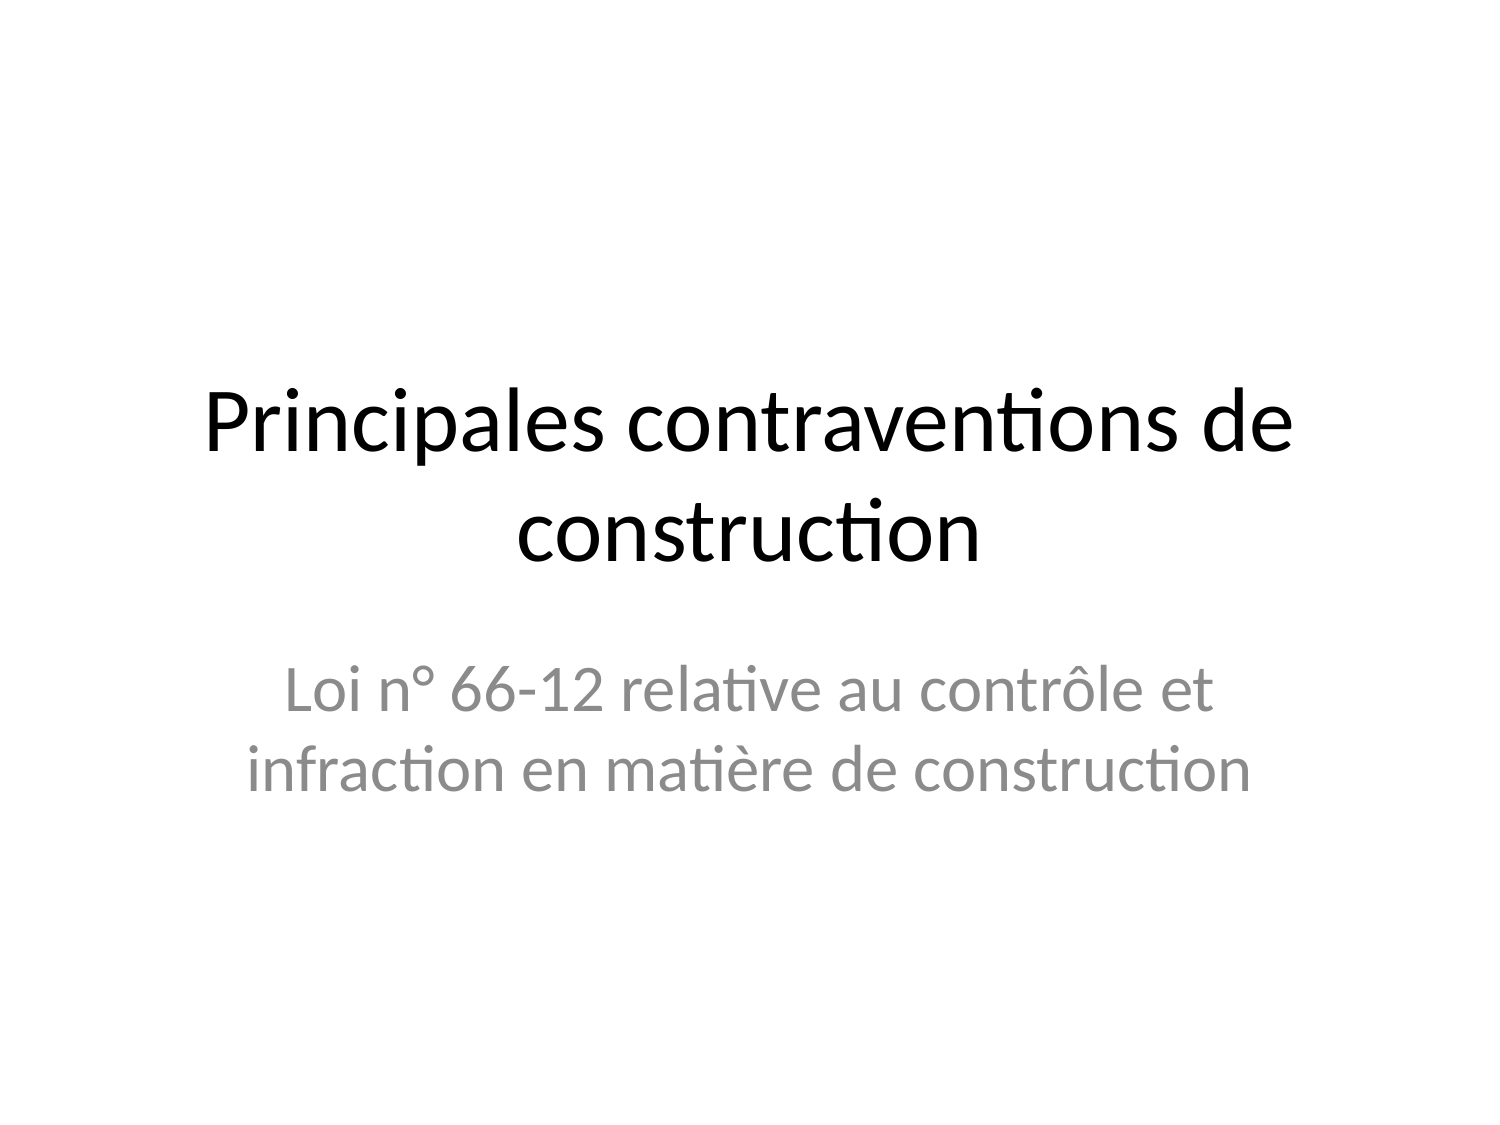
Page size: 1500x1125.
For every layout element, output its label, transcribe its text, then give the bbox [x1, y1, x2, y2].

title Principales contraventions de construction [112, 349, 1388, 591]
subtitle Loi n° 66-12 relative au contrôle et infraction en matière de construction [225, 637, 1275, 925]
